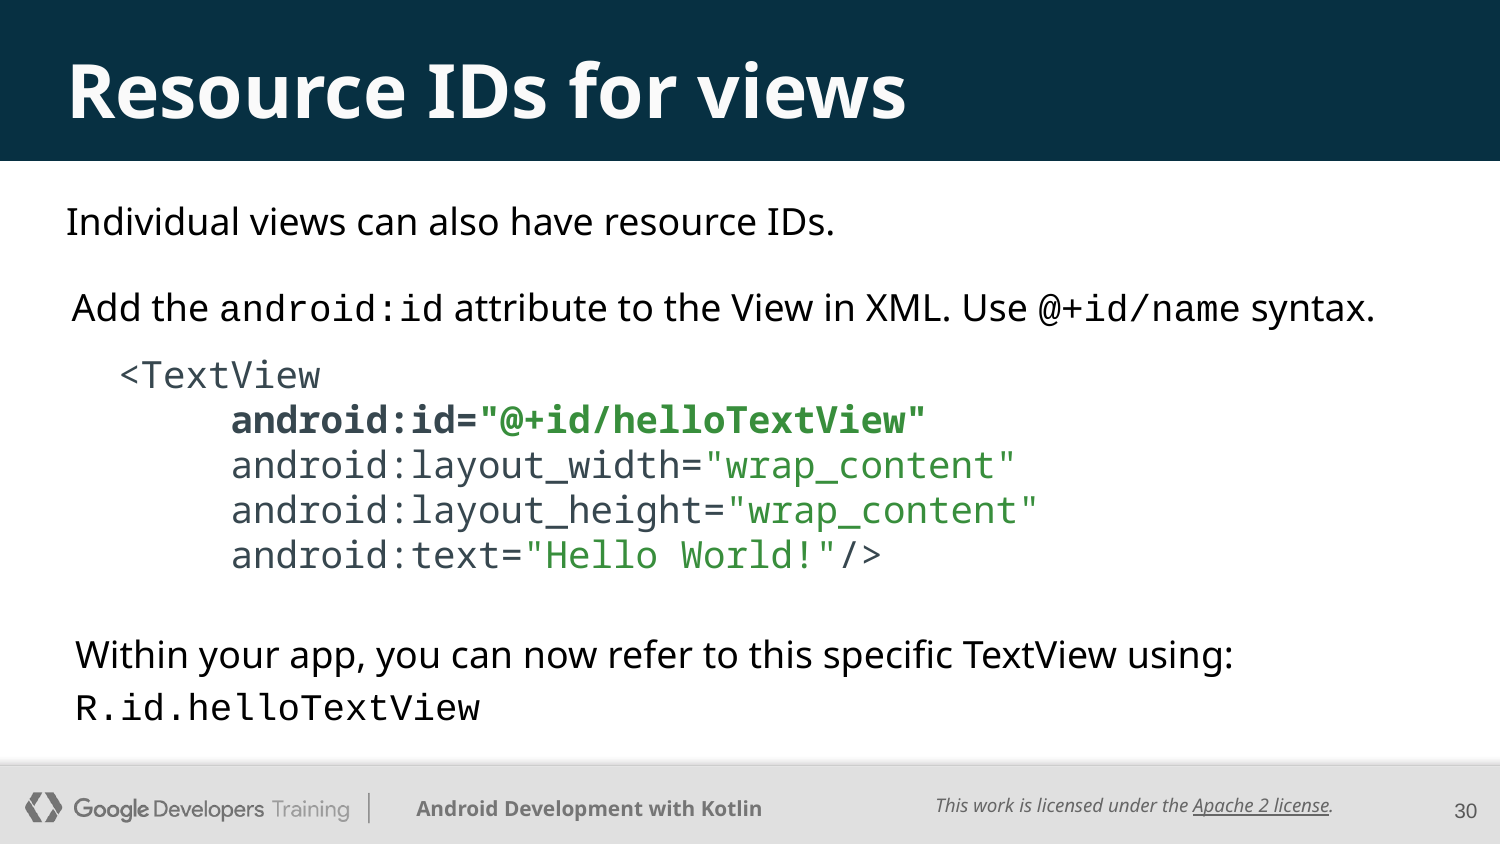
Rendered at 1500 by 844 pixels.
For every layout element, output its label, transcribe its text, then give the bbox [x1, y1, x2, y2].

picture [0, 161, 1500, 844]
text_box Add the android:id attribute to the View in XML. Use @+id/name syntax. [56, 268, 1442, 342]
list Individual views can also have resource IDs. [51, 176, 1449, 242]
text_box Within your app, you can now refer to this specific TextView using: R.id.helloTextView [59, 609, 1372, 729]
text_box <TextView android:id="@+id/helloTextView" android:layout_width="wrap_content" android:layout_height="wrap_content" android:text="Hello World!"/> [58, 336, 1356, 592]
slide_number ‹#› [1402, 777, 1493, 842]
title Resource IDs for views [51, 28, 1449, 122]
